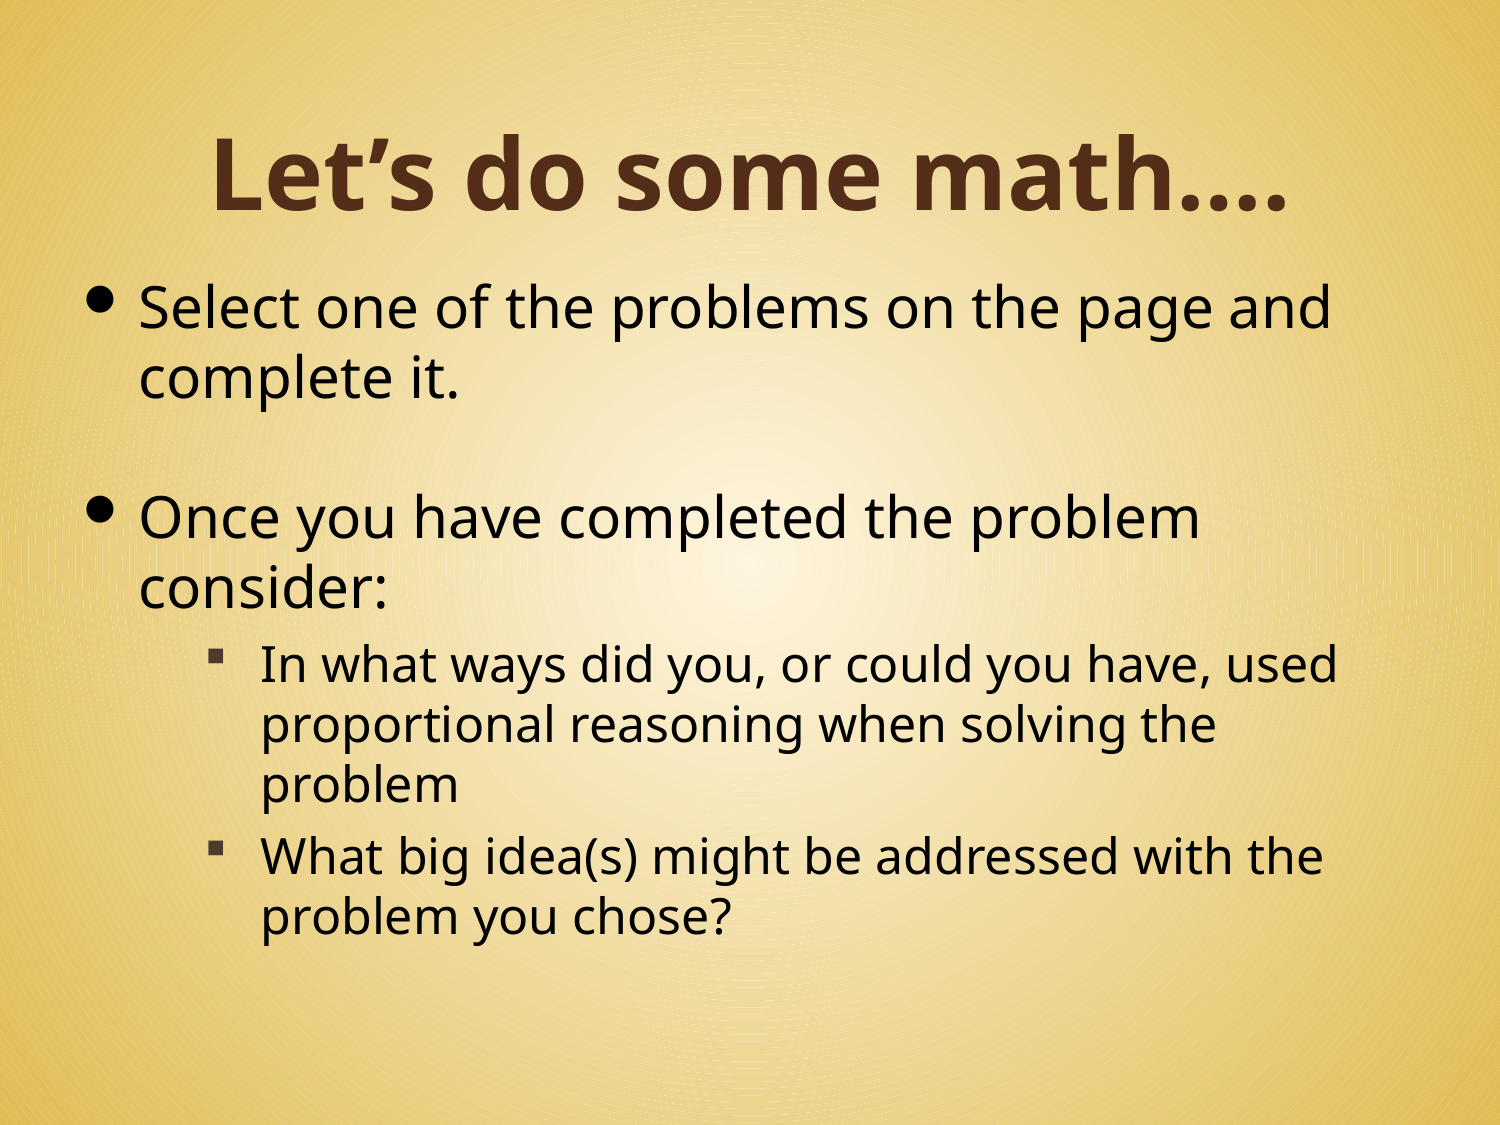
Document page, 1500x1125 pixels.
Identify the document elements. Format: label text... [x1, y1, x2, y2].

list Select one of the problems on the page and complete it. Once you have completed the problem consider: In what ways did you, or could you have, used proportional reasoning when solving the problem What big idea(s) might be addressed with the problem you chose? [75, 262, 1425, 1005]
title Let’s do some math…. [75, 50, 1425, 238]
